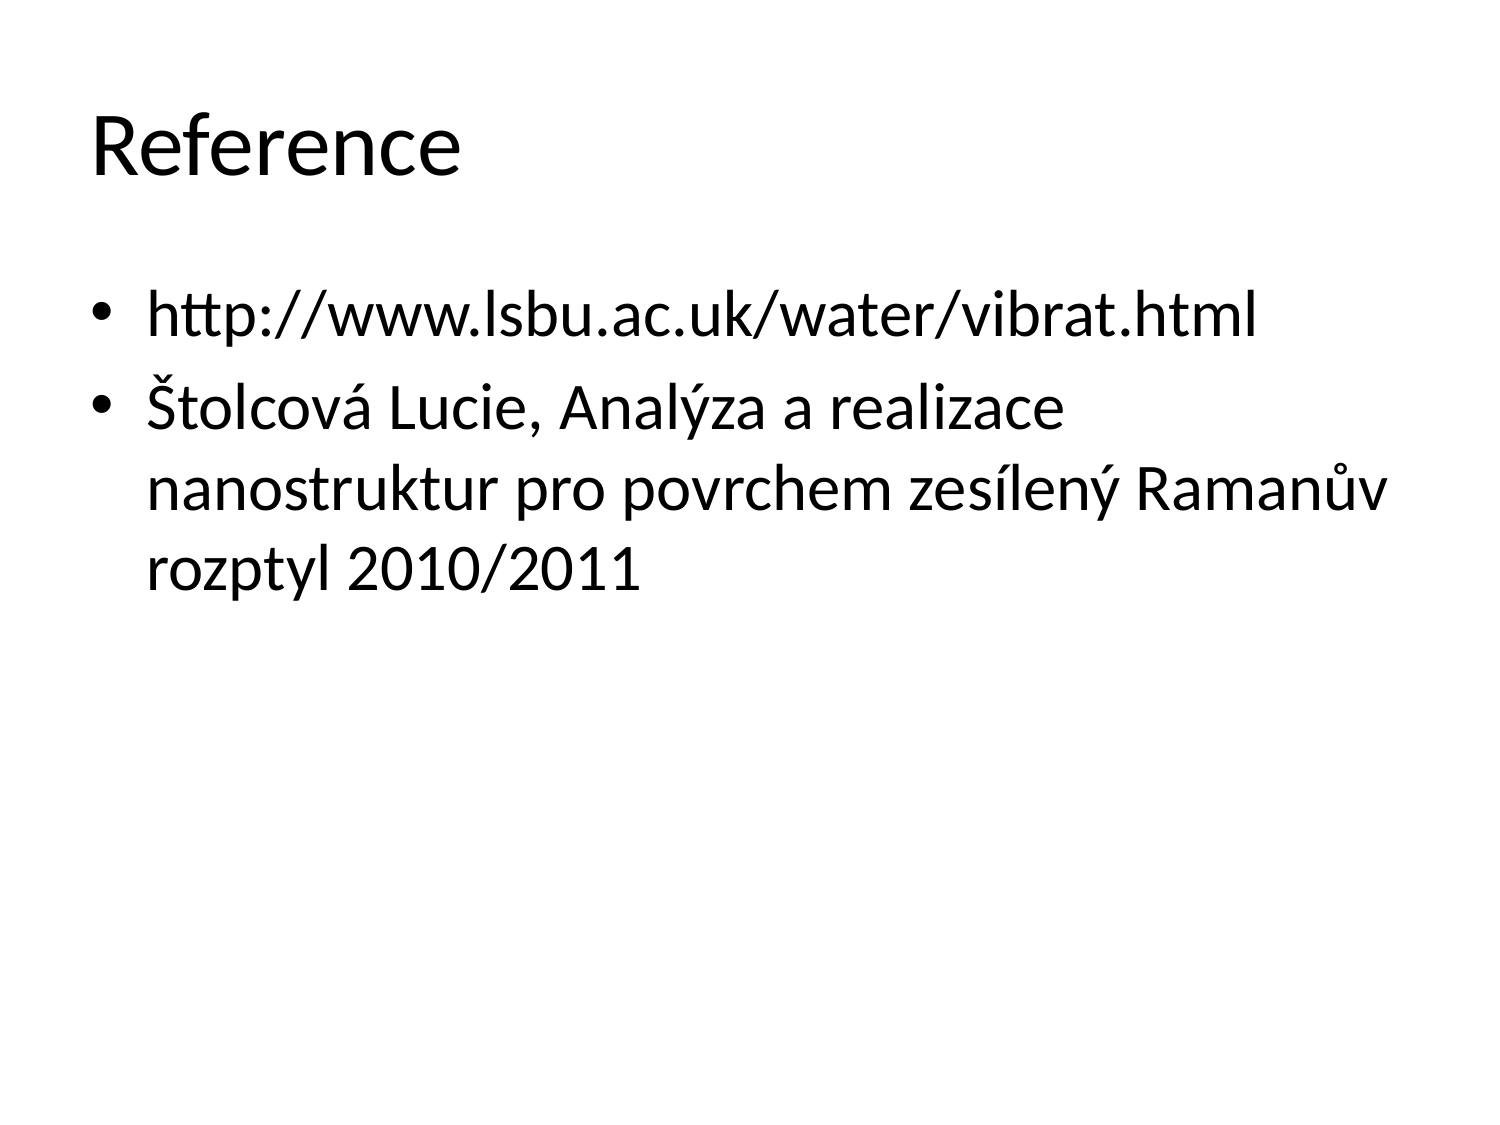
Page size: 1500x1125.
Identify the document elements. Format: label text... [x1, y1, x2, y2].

title Reference [75, 45, 1425, 233]
list http://www.lsbu.ac.uk/water/vibrat.html Štolcová Lucie, Analýza a realizace nanostruktur pro povrchem zesílený Ramanův rozptyl 2010/2011 [75, 262, 1425, 1005]
